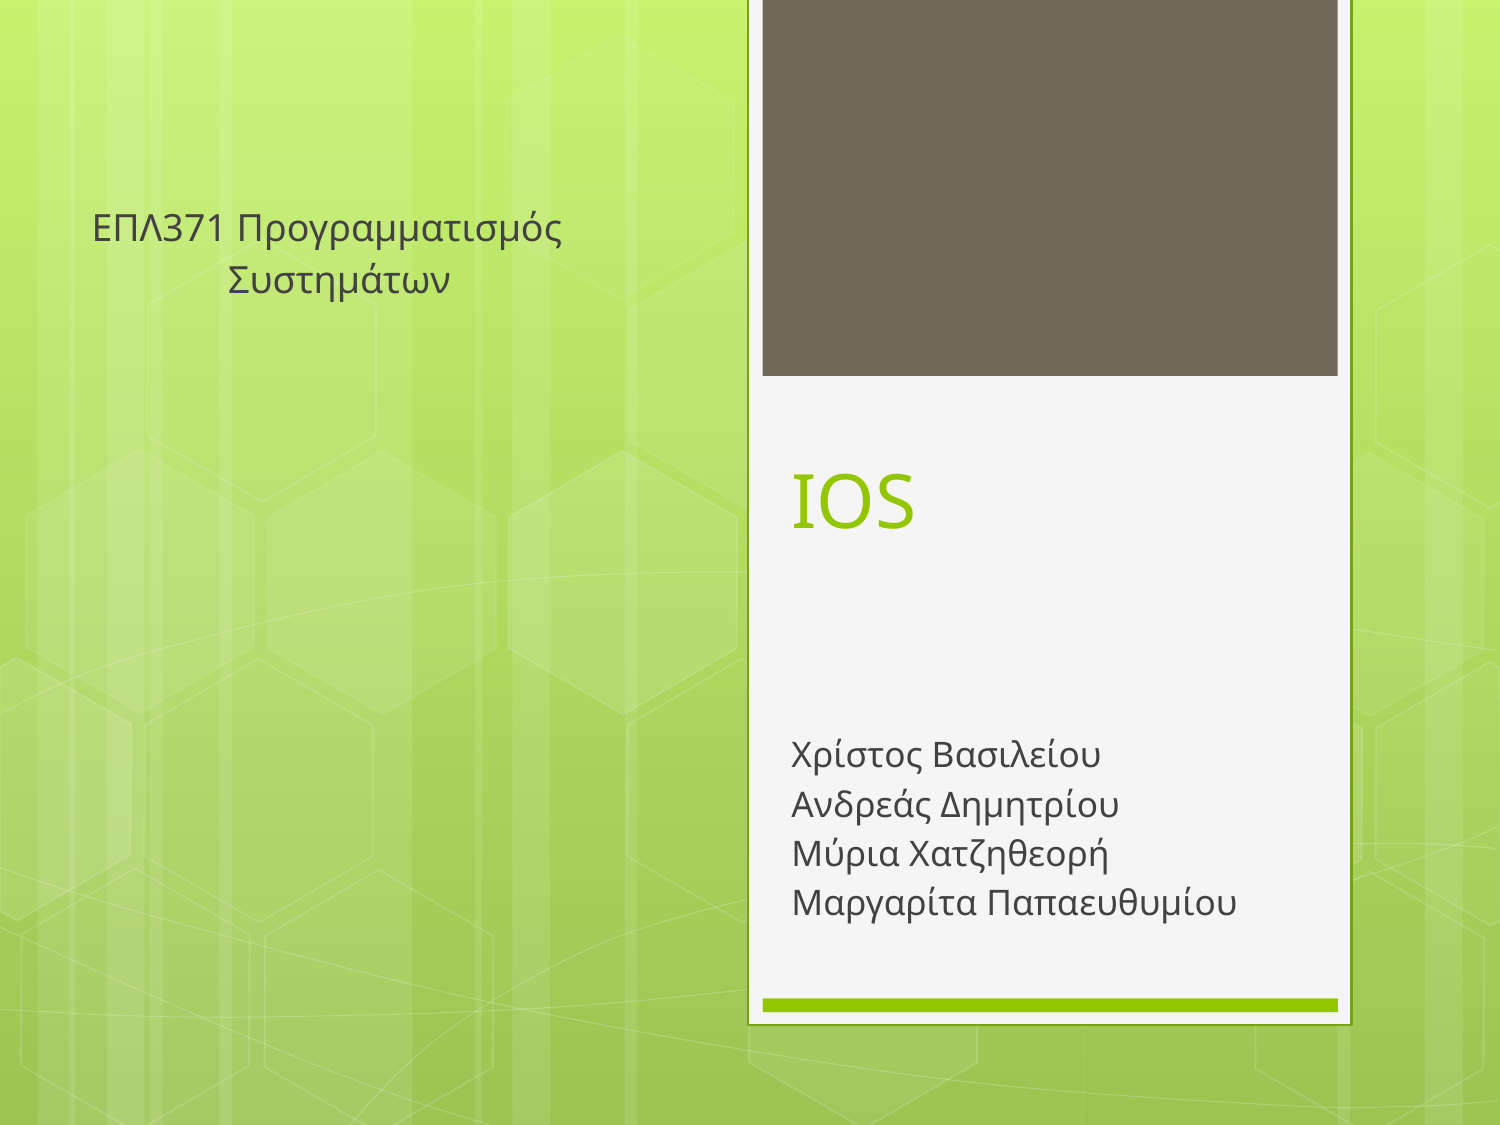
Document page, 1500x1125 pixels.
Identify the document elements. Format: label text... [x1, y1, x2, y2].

subtitle Χρίστος Βασιλείου Ανδρεάς Δημητρίου Μύρια Χατζηθεορή Μαργαρίτα Παπαευθυμίου [776, 725, 1320, 933]
title IOS [776, 208, 1320, 551]
text_box ΕΠΛ371 Προγραμματισμός Συστημάτων [76, 196, 620, 403]
